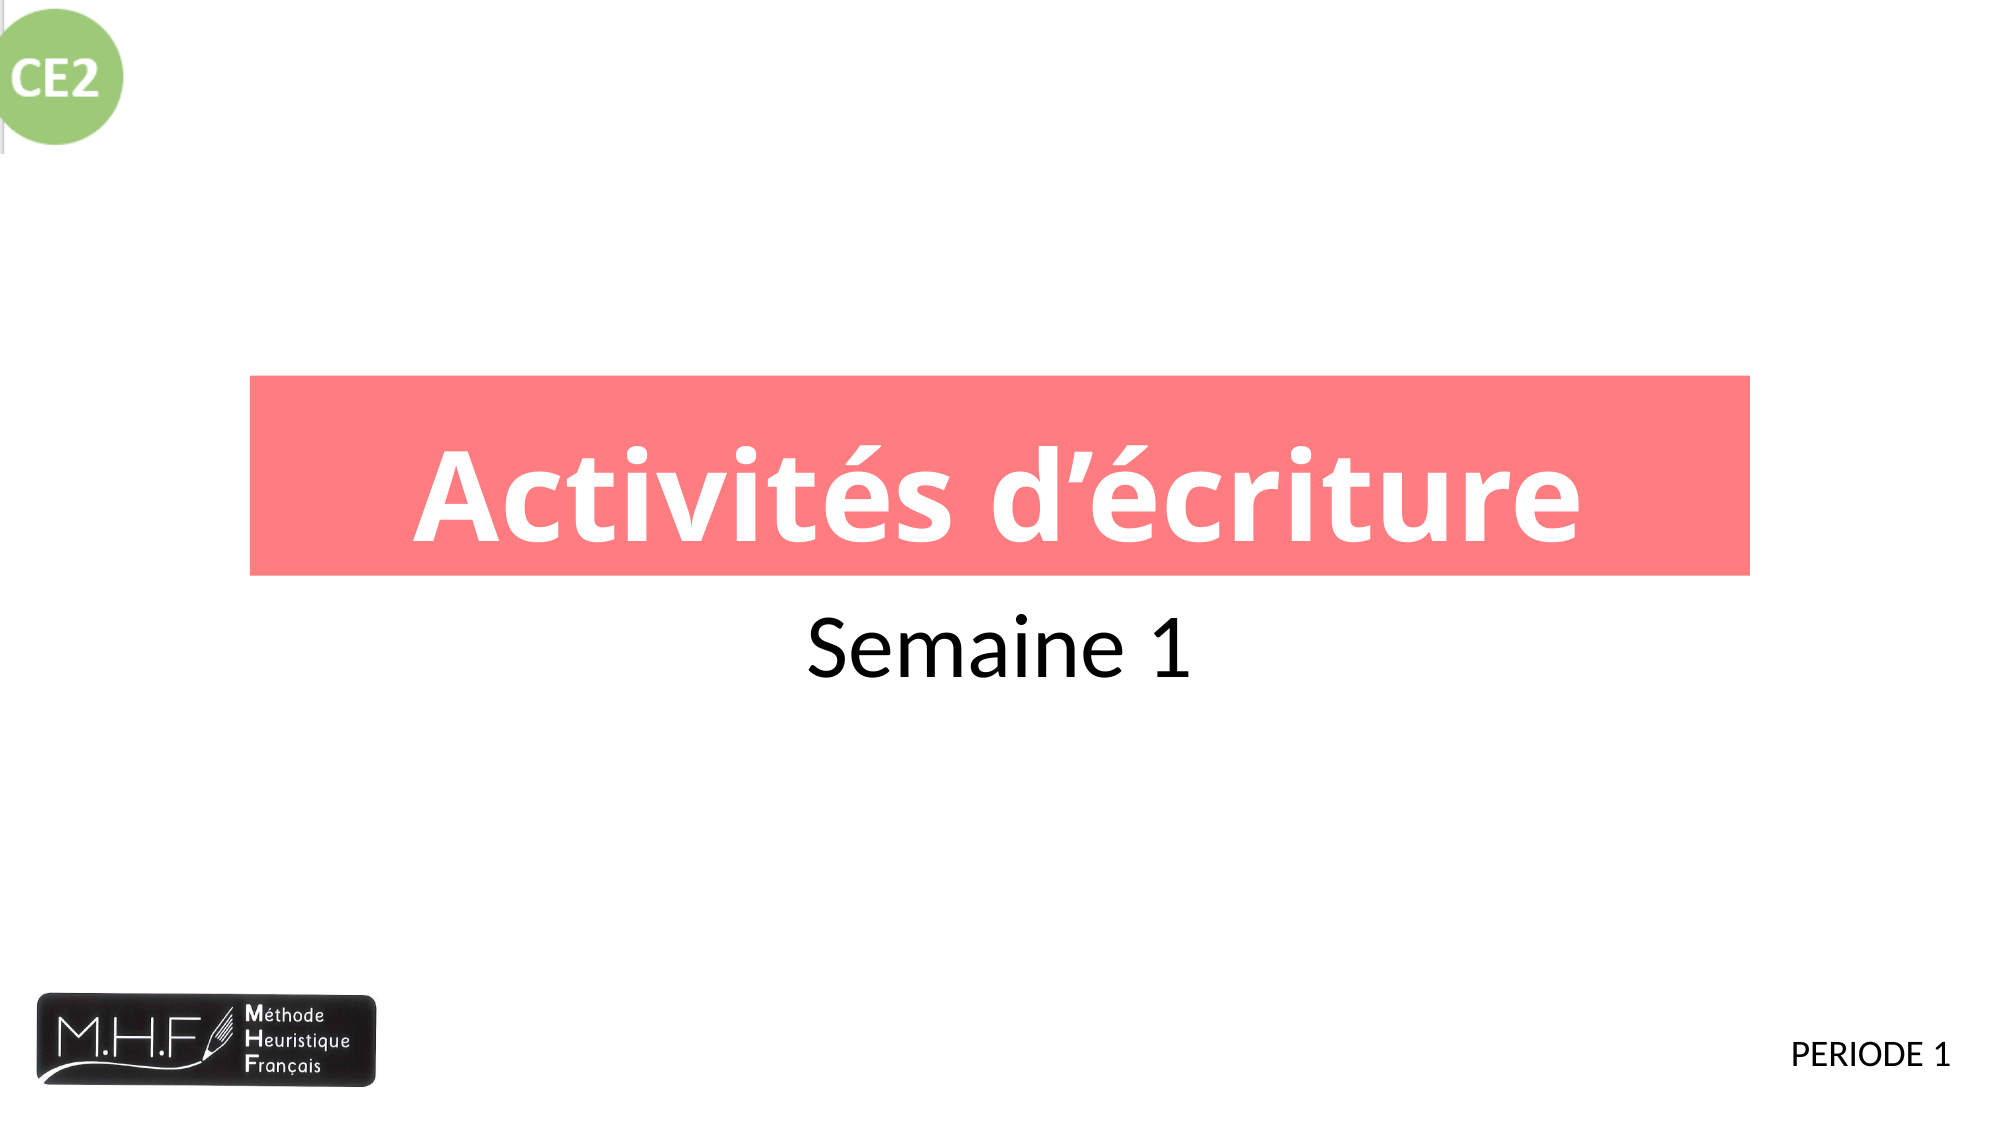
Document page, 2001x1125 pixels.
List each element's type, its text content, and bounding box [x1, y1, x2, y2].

subtitle Semaine 1 [249, 590, 1750, 863]
picture [0, 0, 132, 154]
text_box PERIODE 1 [1362, 1021, 1967, 1082]
title Activités d’écriture [249, 375, 1750, 576]
picture [33, 990, 379, 1089]
